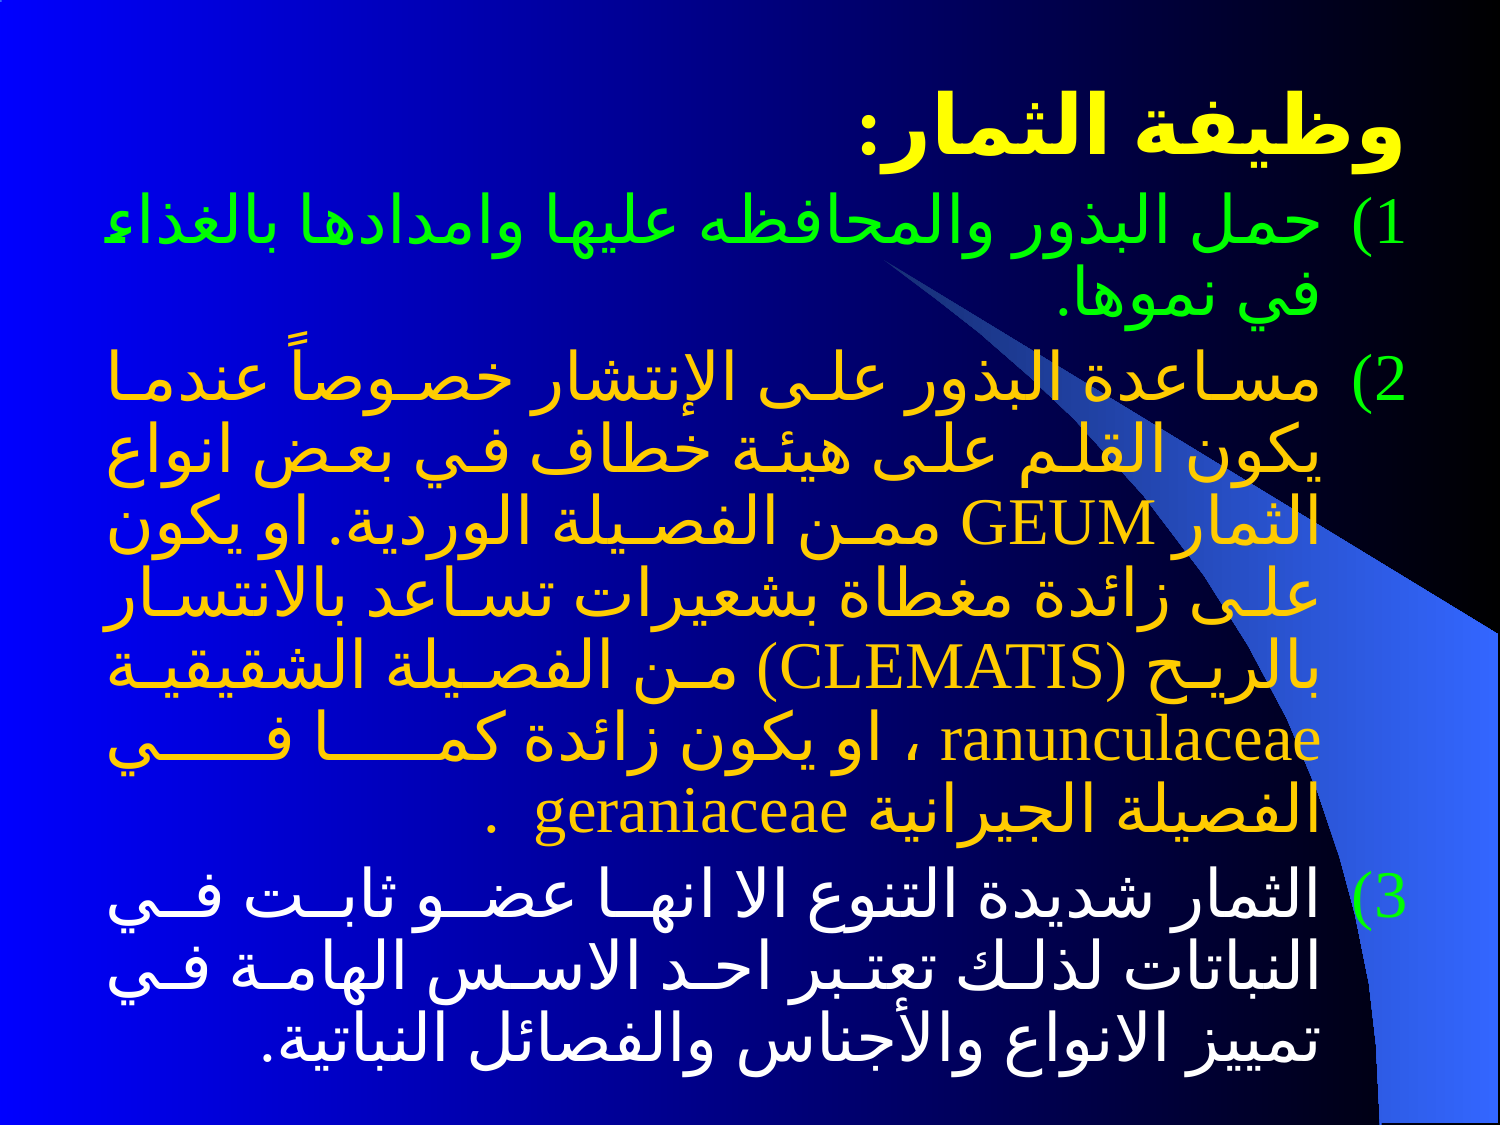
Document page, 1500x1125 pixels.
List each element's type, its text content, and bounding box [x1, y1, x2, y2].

list وظيفة الثمار: حمل البذور والمحافظه عليها وامدادها بالغذاء في نموها. مساعدة البذور على الإنتشار خصوصاً عندما يكون القلم على هيئة خطاف في بعض انواع الثمار GEUM ممن الفصيلة الوردية. او يكون على زائدة مغطاة بشعيرات تساعد بالانتسار بالريح (CLEMATIS) من الفصيلة الشقيقية ranunculaceae ، او يكون زائدة كما في الفصيلة الجيرانية geraniaceae . الثمار شديدة التنوع الا انها عضو ثابت في النباتات لذلك تعتبر احد الاسس الهامة في تمييز الانواع والأجناس والفصائل النباتية. [74, 74, 1438, 1001]
